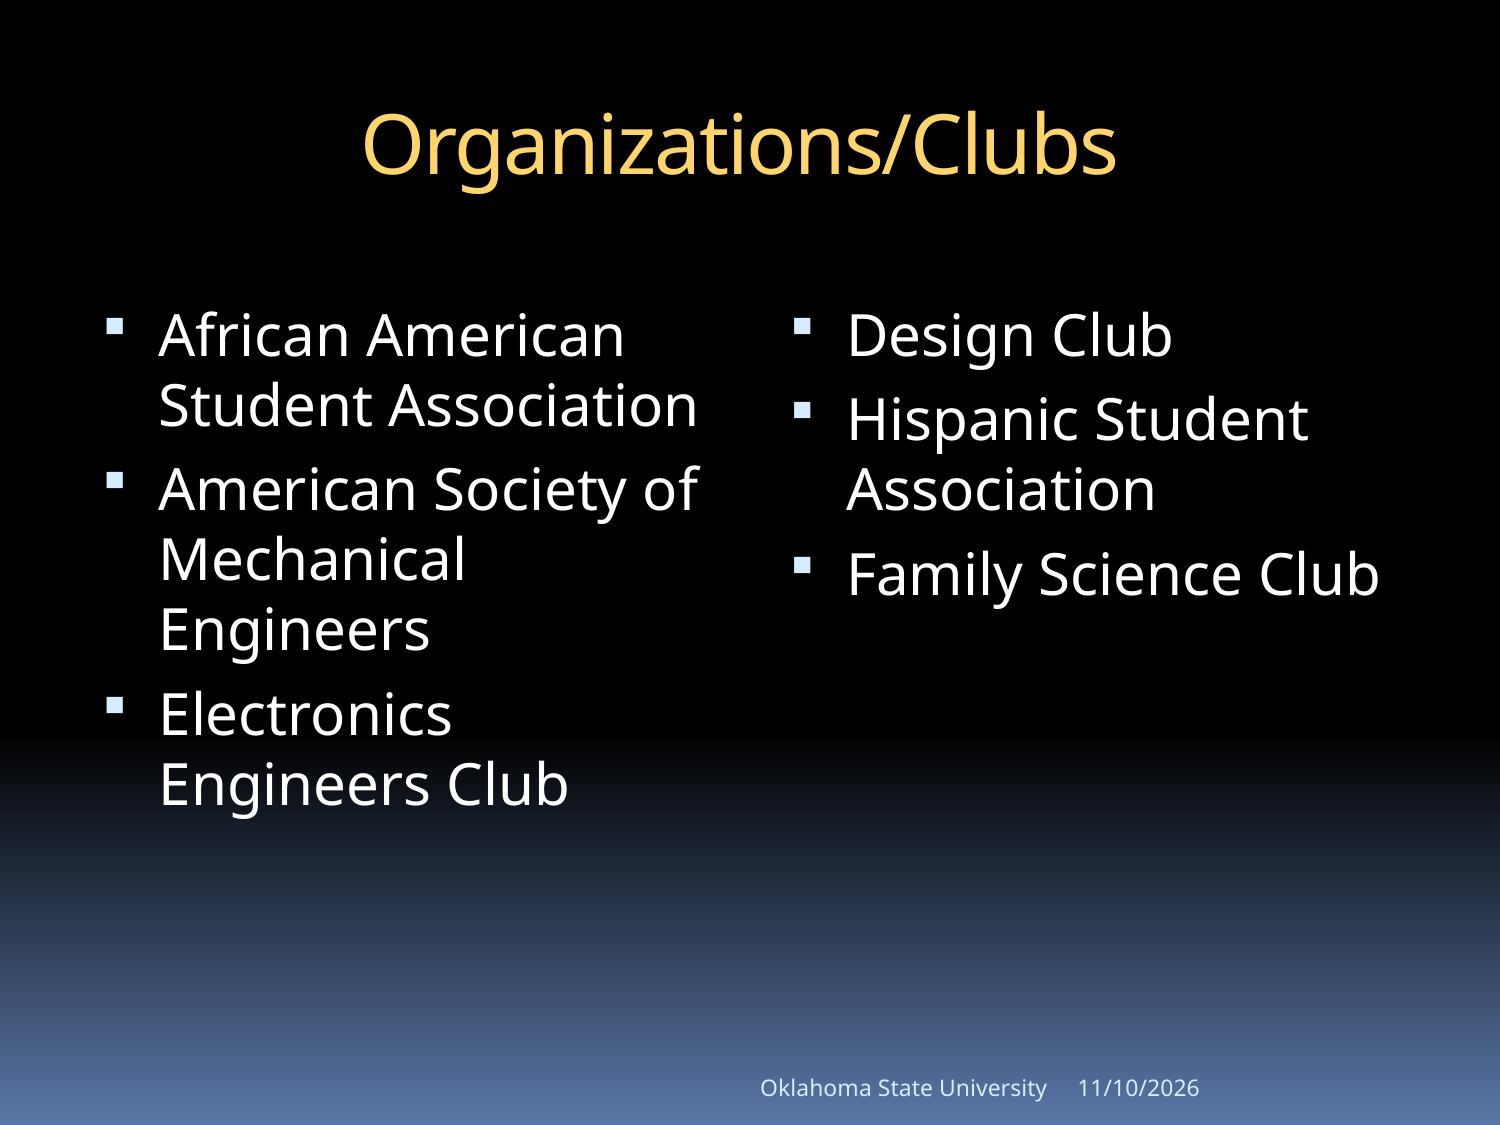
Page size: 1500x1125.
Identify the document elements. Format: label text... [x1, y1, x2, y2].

title Organizations/Clubs [75, 83, 1425, 234]
footer Oklahoma State University [150, 1052, 1063, 1113]
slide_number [1063, 1052, 1413, 1113]
list Design Club Hispanic Student Association Family Science Club [763, 290, 1427, 1033]
list African American Student Association American Society of Mechanical Engineers Electronics Engineers Club [76, 290, 739, 1033]
